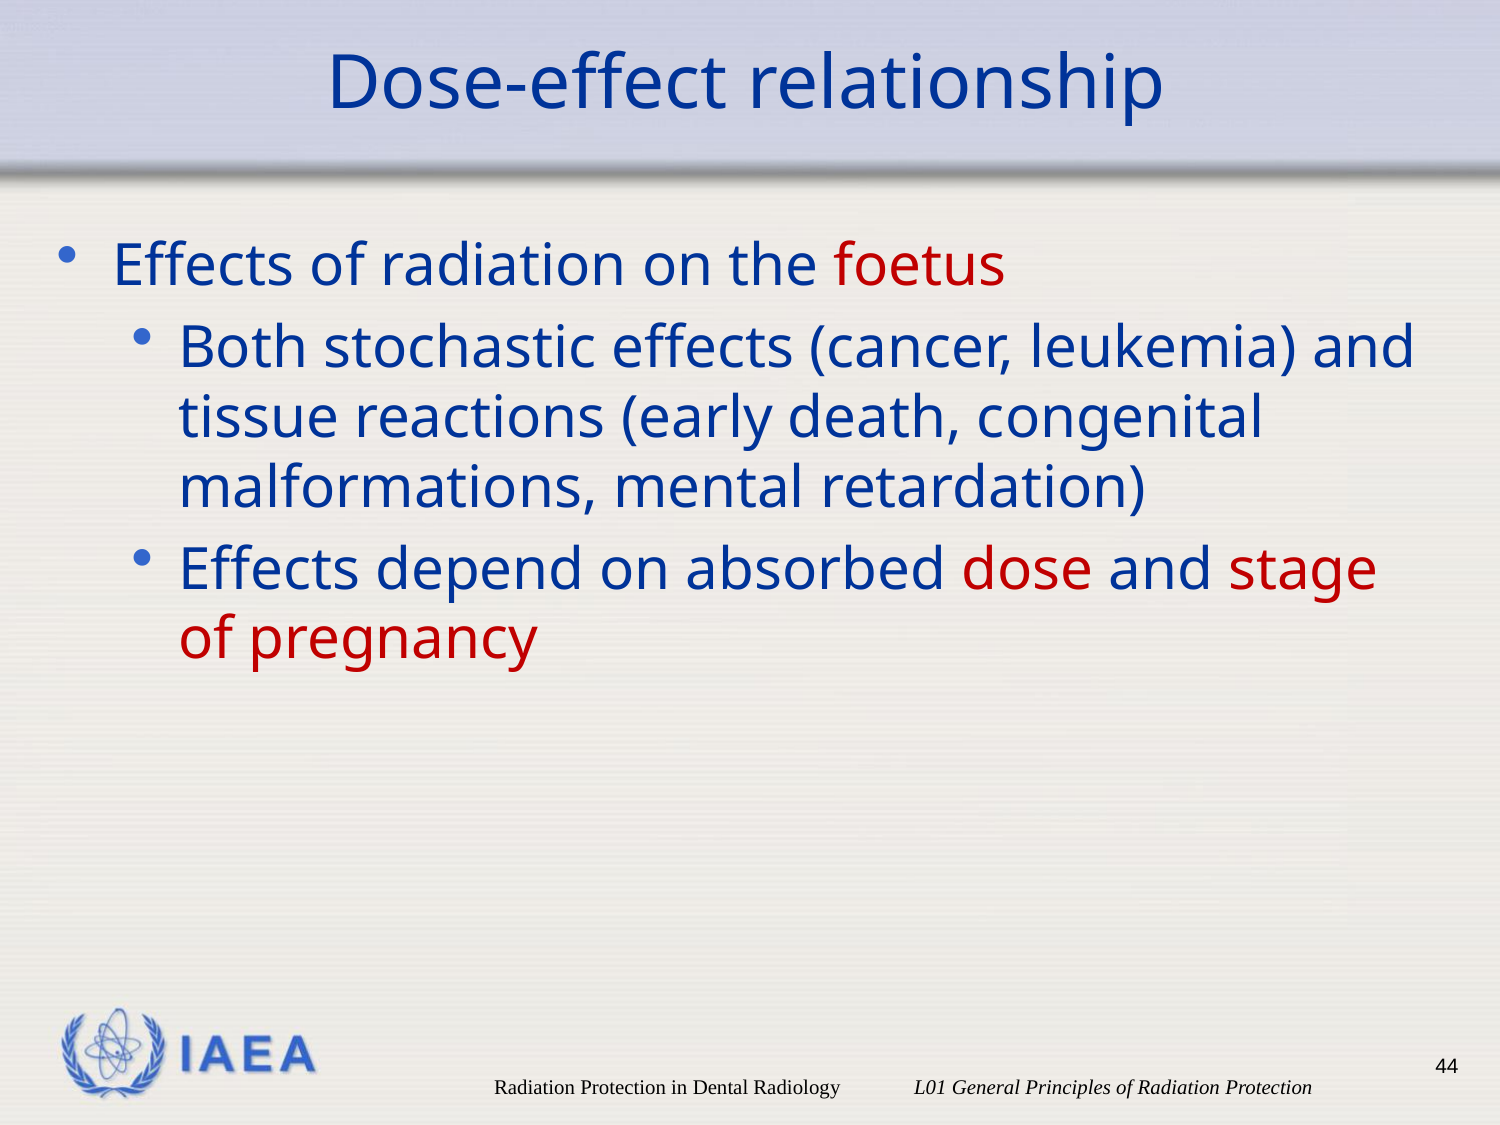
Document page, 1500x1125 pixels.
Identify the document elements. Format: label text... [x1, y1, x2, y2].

text_box Radiation Protection in Dental Radiology L01 General Principles of Radiation Protection [454, 1065, 1353, 1106]
picture [0, 0, 1500, 1125]
title Dose-effect relationship [46, 15, 1447, 142]
list Effects of radiation on the foetus Both stochastic effects (cancer, leukemia) and tissue reactions (early death, congenital malformations, mental retardation) Effects depend on absorbed dose and stage of pregnancy [41, 219, 1460, 896]
slide_number 44 [1389, 1044, 1474, 1093]
